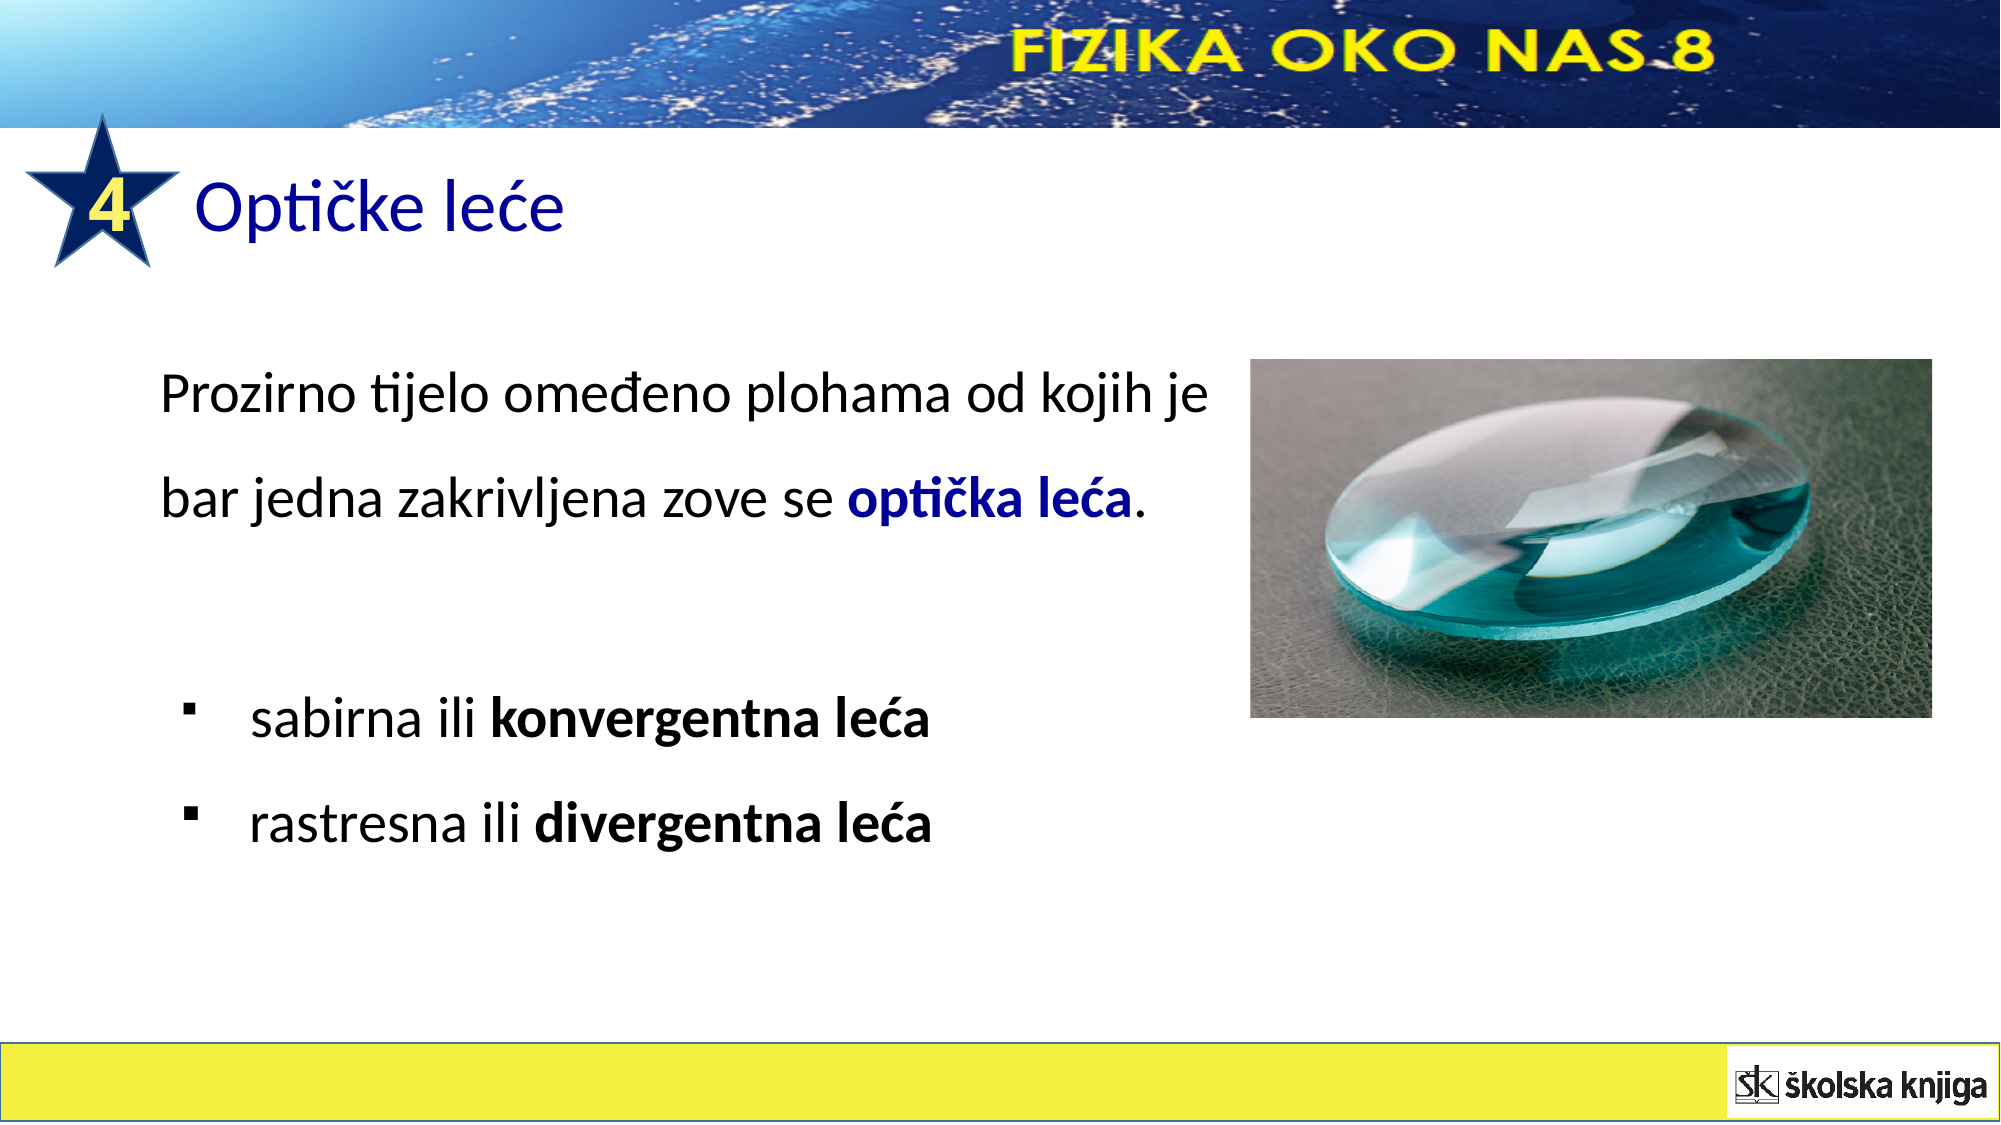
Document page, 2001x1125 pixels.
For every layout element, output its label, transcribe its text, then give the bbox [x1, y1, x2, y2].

picture [1727, 1046, 1998, 1118]
text_box sabirna ili konvergentna leća rastresna ili divergentna leća [165, 636, 949, 862]
picture [0, 0, 2000, 128]
picture [1250, 359, 1933, 718]
text_box Optičke leće [179, 149, 599, 255]
text_box Prozirno tijelo omeđeno plohama od kojih je bar jedna zakrivljena zove se optička leća. [145, 311, 1225, 537]
text_box 4 [24, 111, 181, 269]
